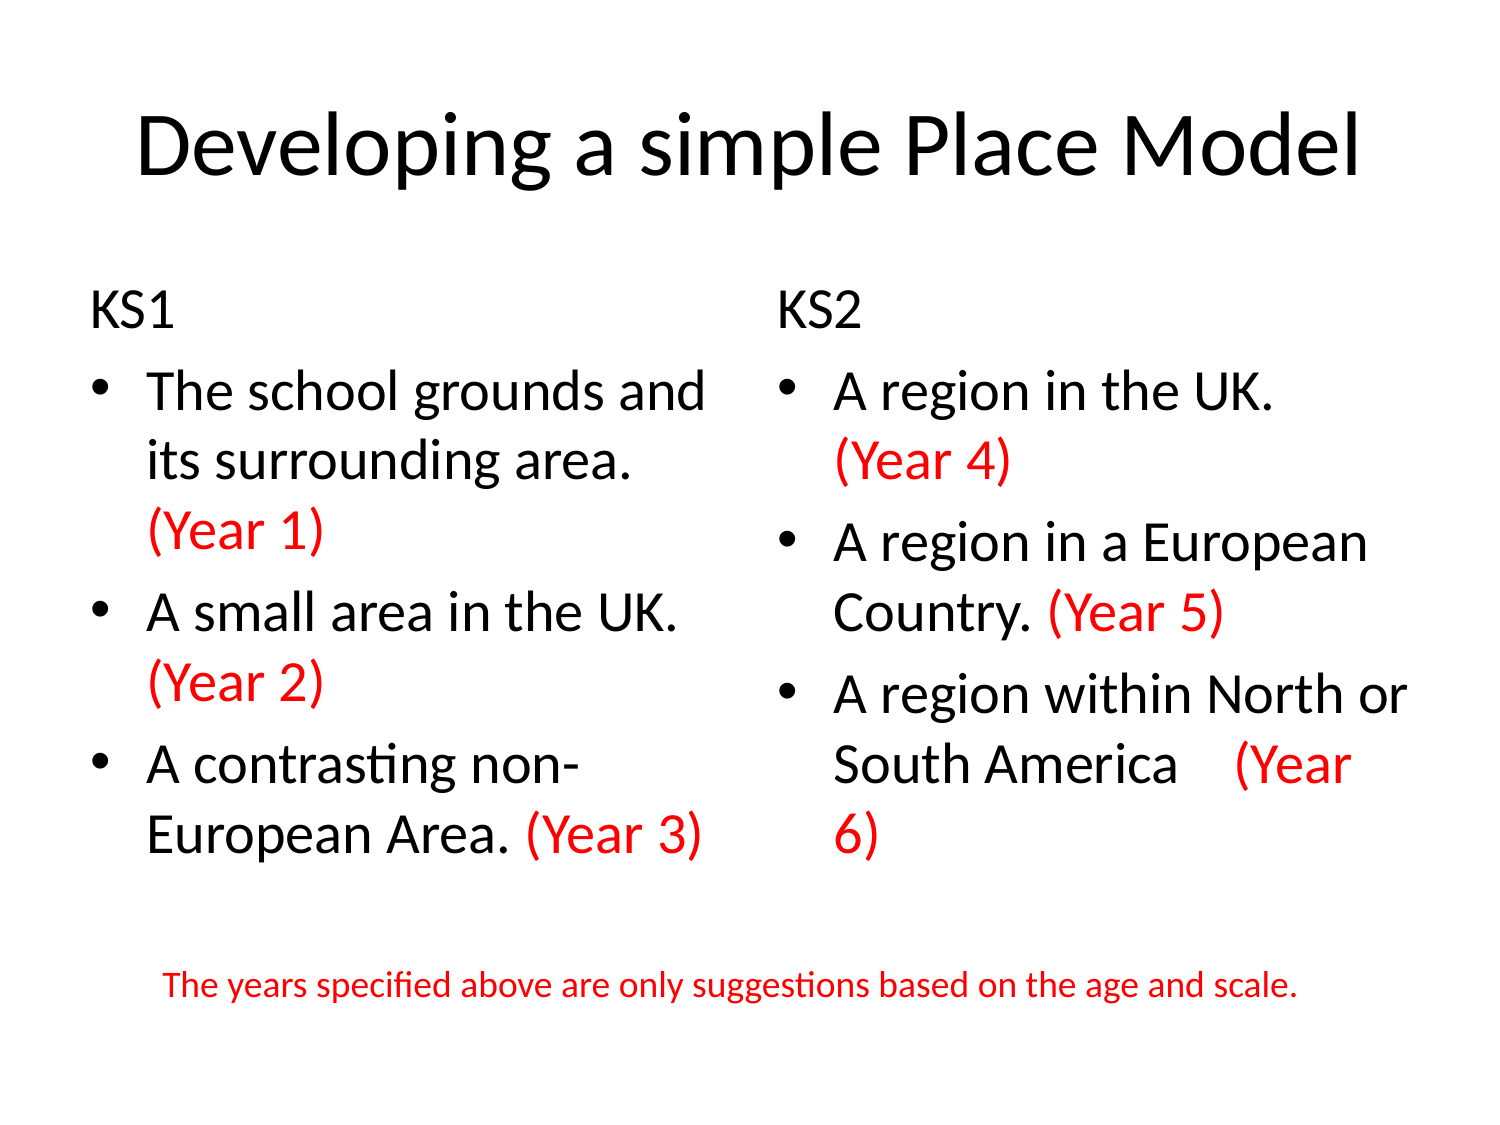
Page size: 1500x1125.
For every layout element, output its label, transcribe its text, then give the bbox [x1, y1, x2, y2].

list KS1 The school grounds and its surrounding area. (Year 1) A small area in the UK. (Year 2) A contrasting non-European Area. (Year 3) [75, 262, 738, 906]
title Developing a simple Place Model [75, 45, 1425, 233]
list KS2 A region in the UK. (Year 4) A region in a European Country. (Year 5) A region within North or South America (Year 6) [762, 262, 1425, 917]
text_box The years specified above are only suggestions based on the age and scale. [147, 952, 1435, 1012]
